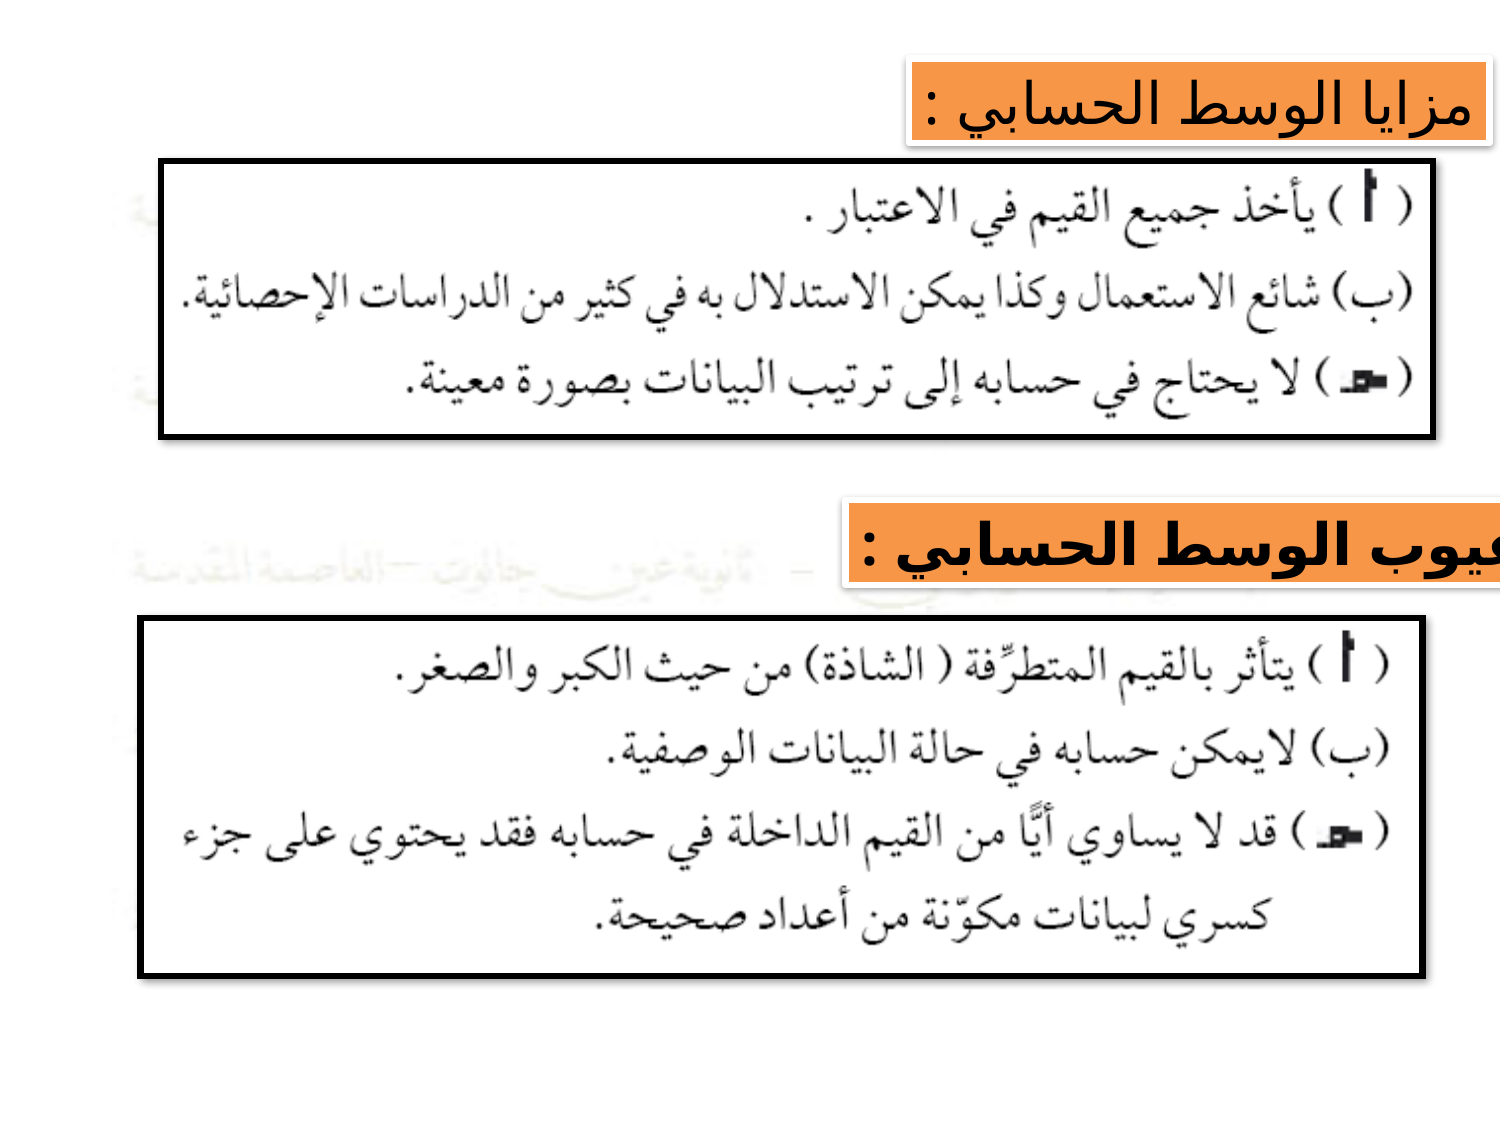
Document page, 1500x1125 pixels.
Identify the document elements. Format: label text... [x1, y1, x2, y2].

text_box مزايا الوسط الحسابي : [906, 55, 1493, 146]
picture [0, 0, 1500, 1125]
text_box عيوب الوسط الحسابي : [842, 497, 1500, 588]
